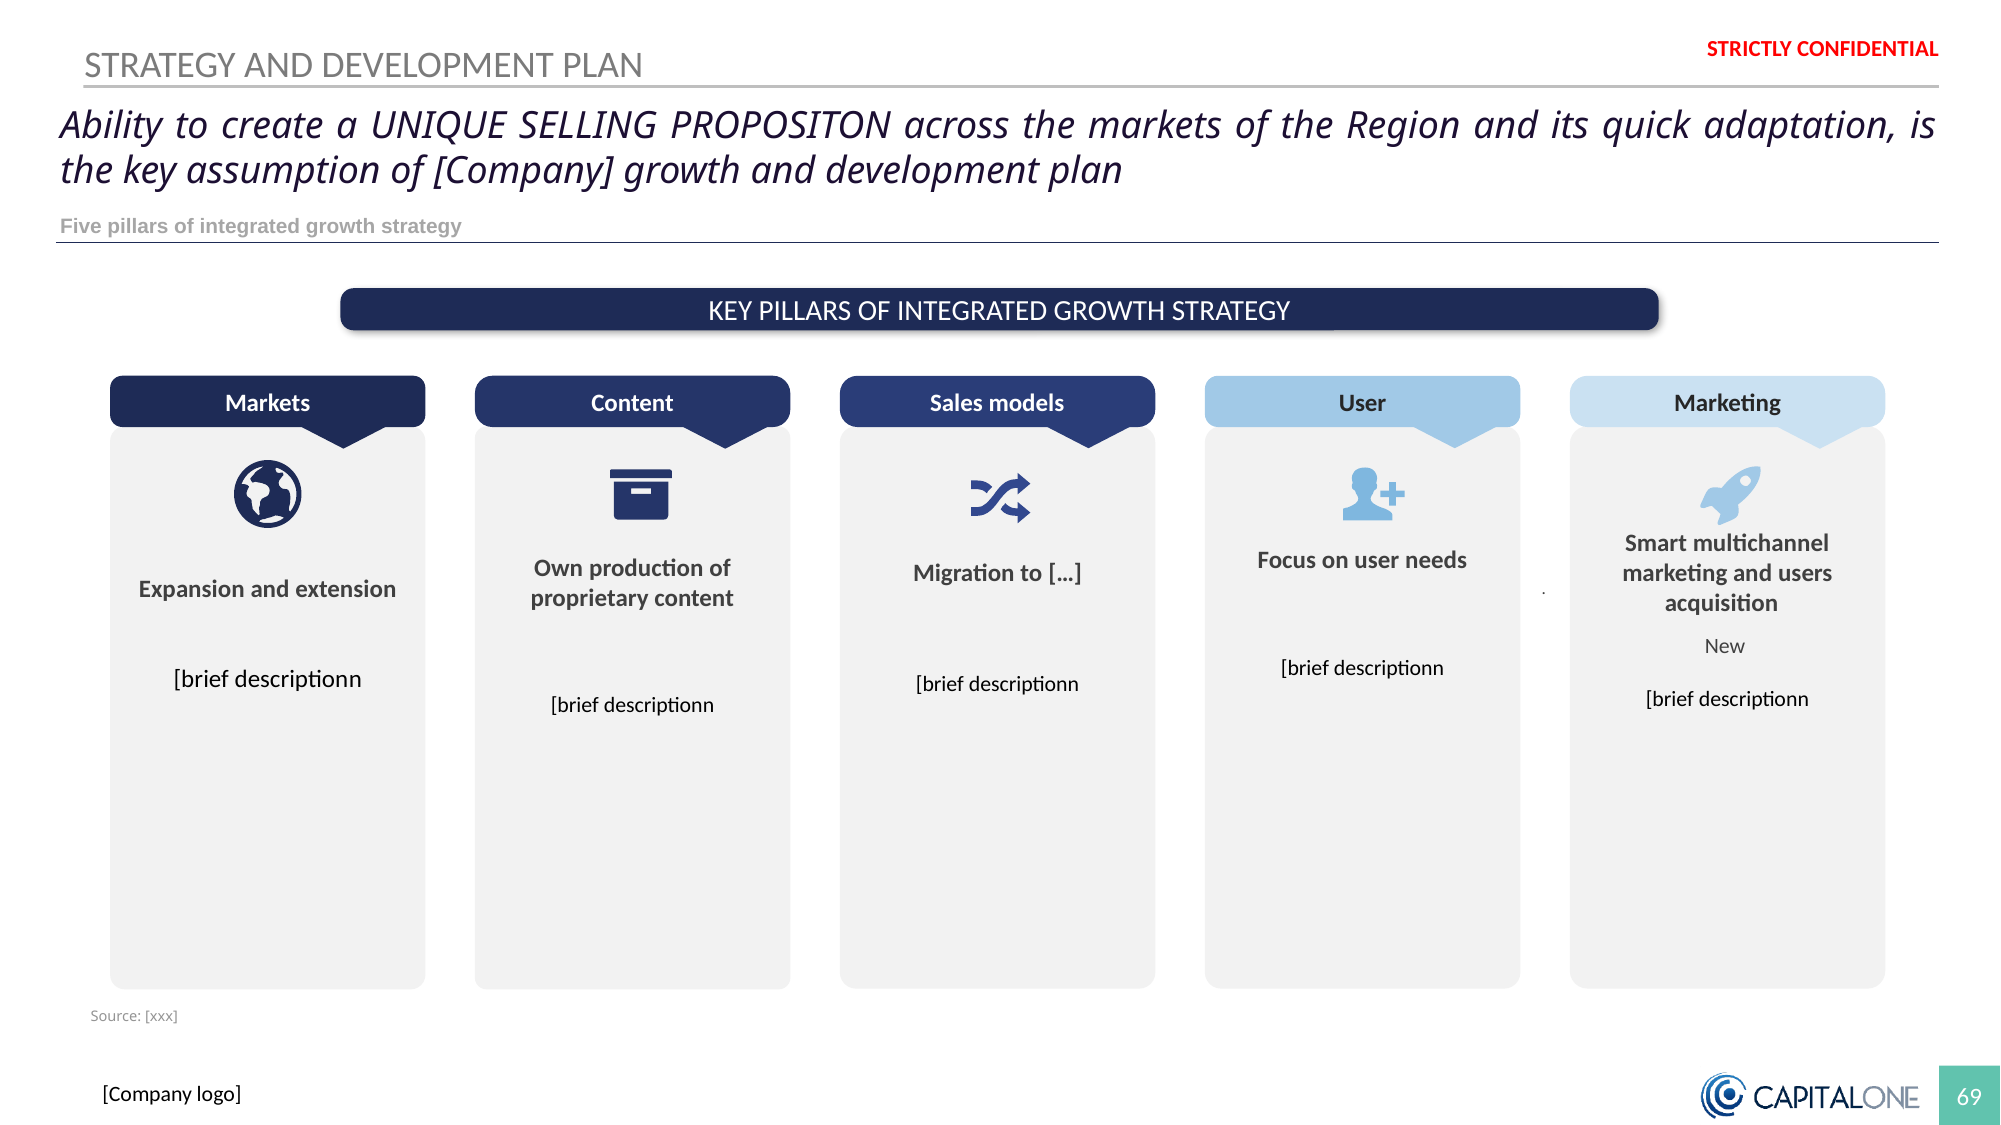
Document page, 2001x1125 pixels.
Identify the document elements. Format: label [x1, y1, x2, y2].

text_box [75, 999, 713, 1032]
picture [1700, 1066, 1933, 1125]
text_box [110, 288, 1886, 990]
text_box [55, 197, 1939, 244]
text_box [60, 101, 1939, 192]
text_box [69, 30, 1900, 70]
